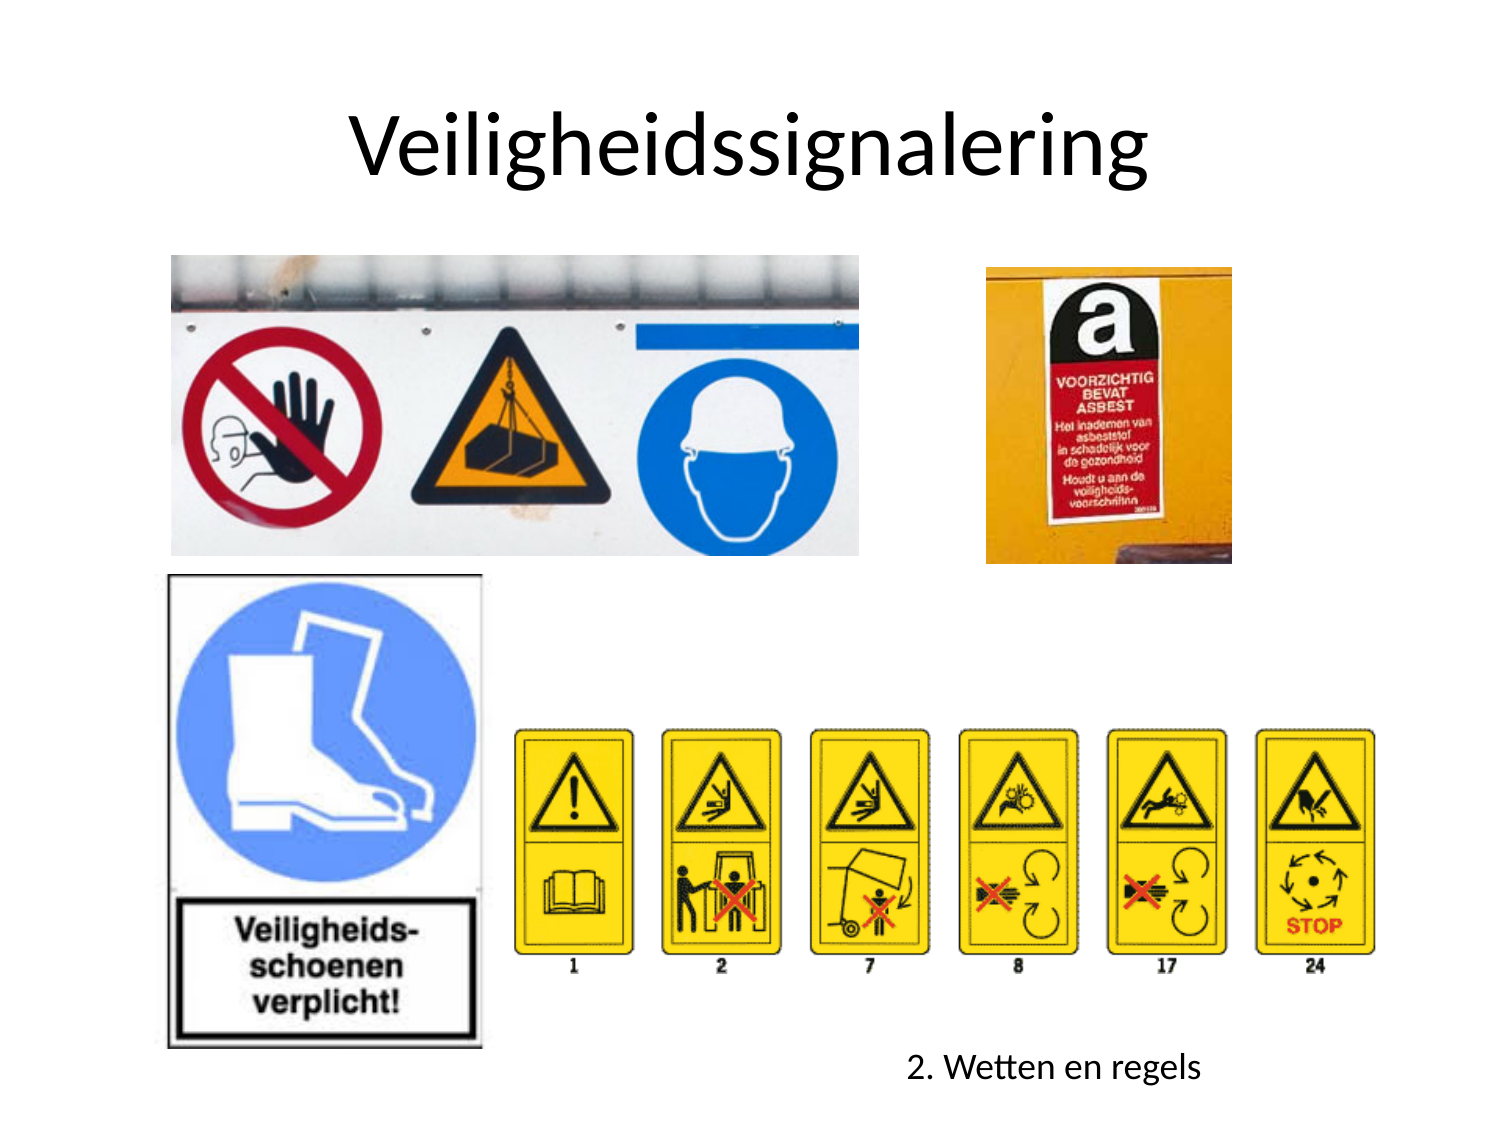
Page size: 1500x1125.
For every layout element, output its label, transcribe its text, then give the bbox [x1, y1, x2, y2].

picture [170, 255, 859, 556]
picture [88, 574, 1377, 1049]
title Veiligheidssignalering [75, 45, 1425, 233]
picture [985, 266, 1232, 565]
text_box 2. Wetten en regels [891, 1034, 1424, 1095]
